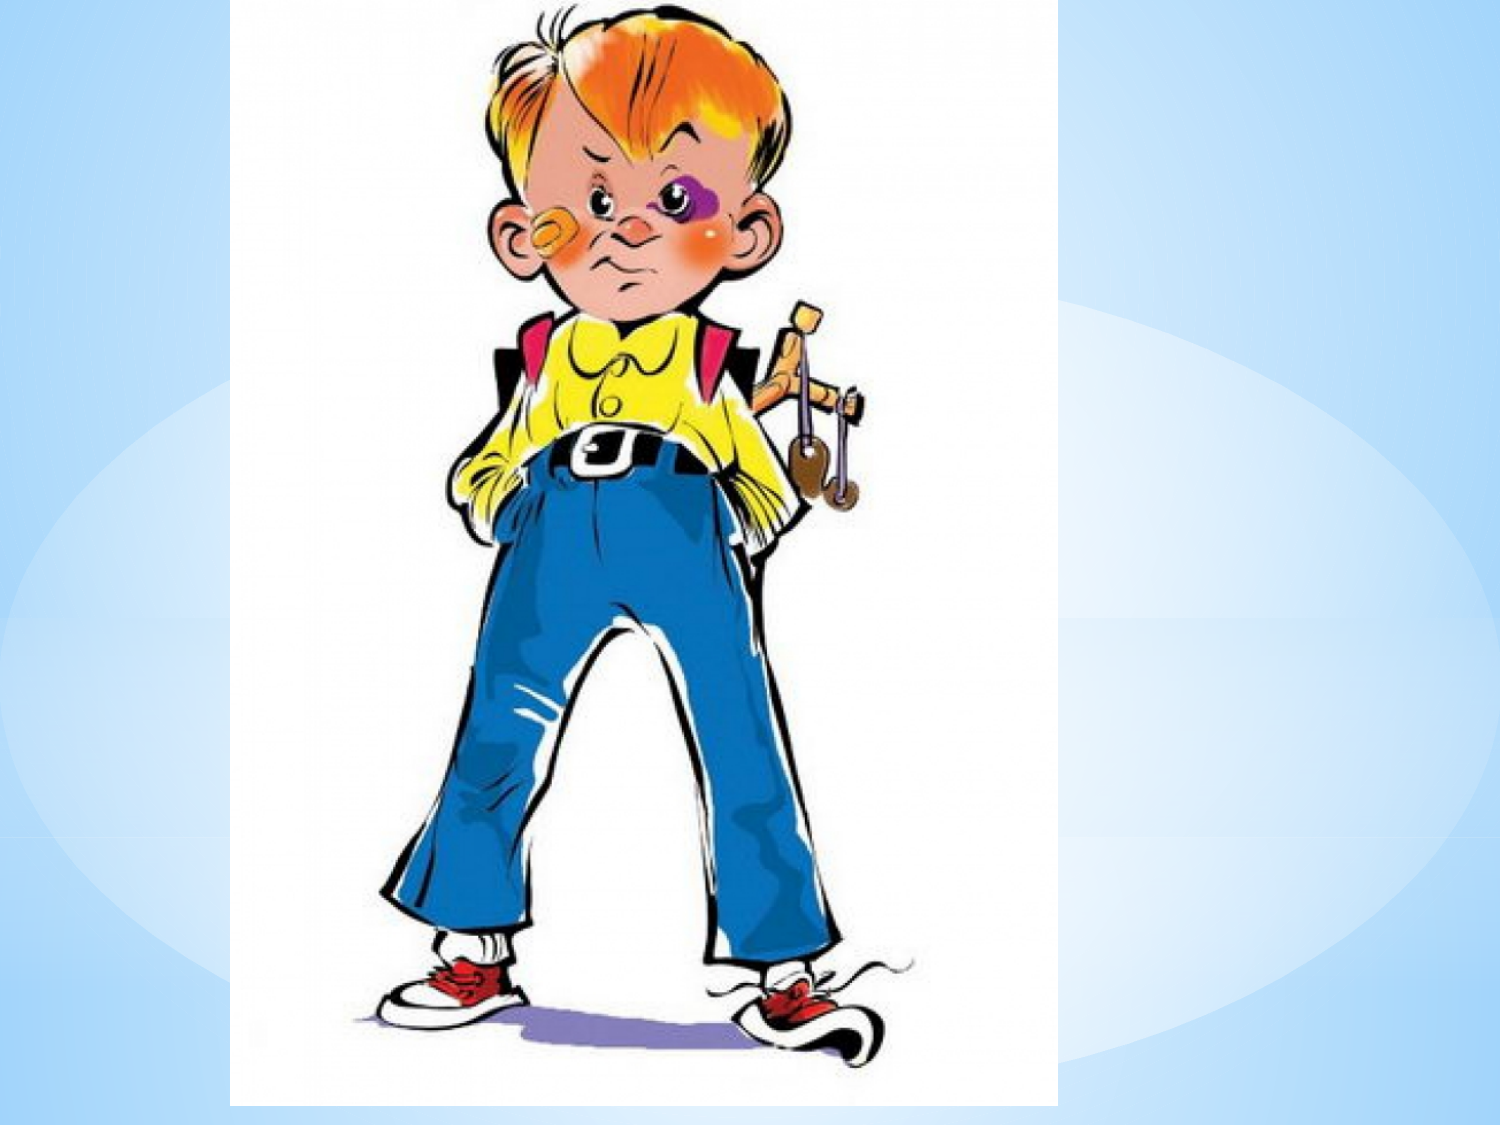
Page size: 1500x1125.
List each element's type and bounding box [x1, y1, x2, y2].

picture [229, 0, 1058, 1107]
